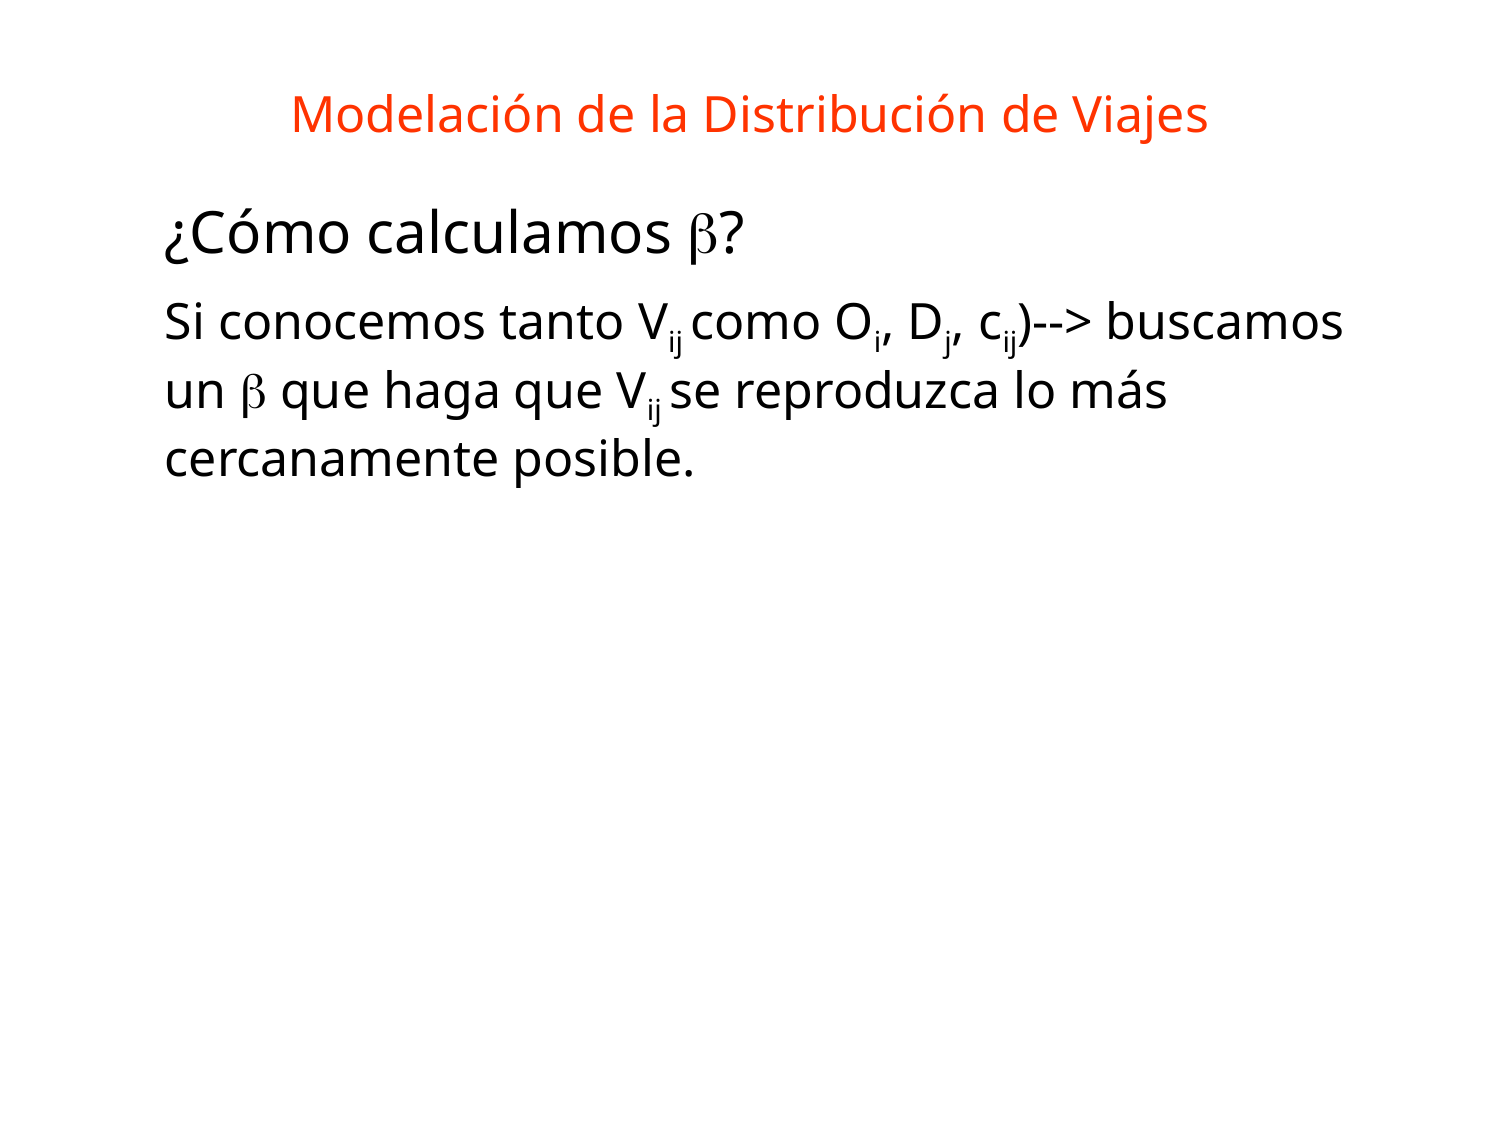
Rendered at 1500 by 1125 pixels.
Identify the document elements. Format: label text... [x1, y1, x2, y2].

text_box ¿Cómo calculamos b? Si conocemos tanto Vij como Oi, Dj, cij)--> buscamos un b que haga que Vij se reproduzca lo más cercanamente posible. [149, 187, 1413, 494]
text_box Modelación de la Distribución de Viajes [0, 74, 1500, 150]
